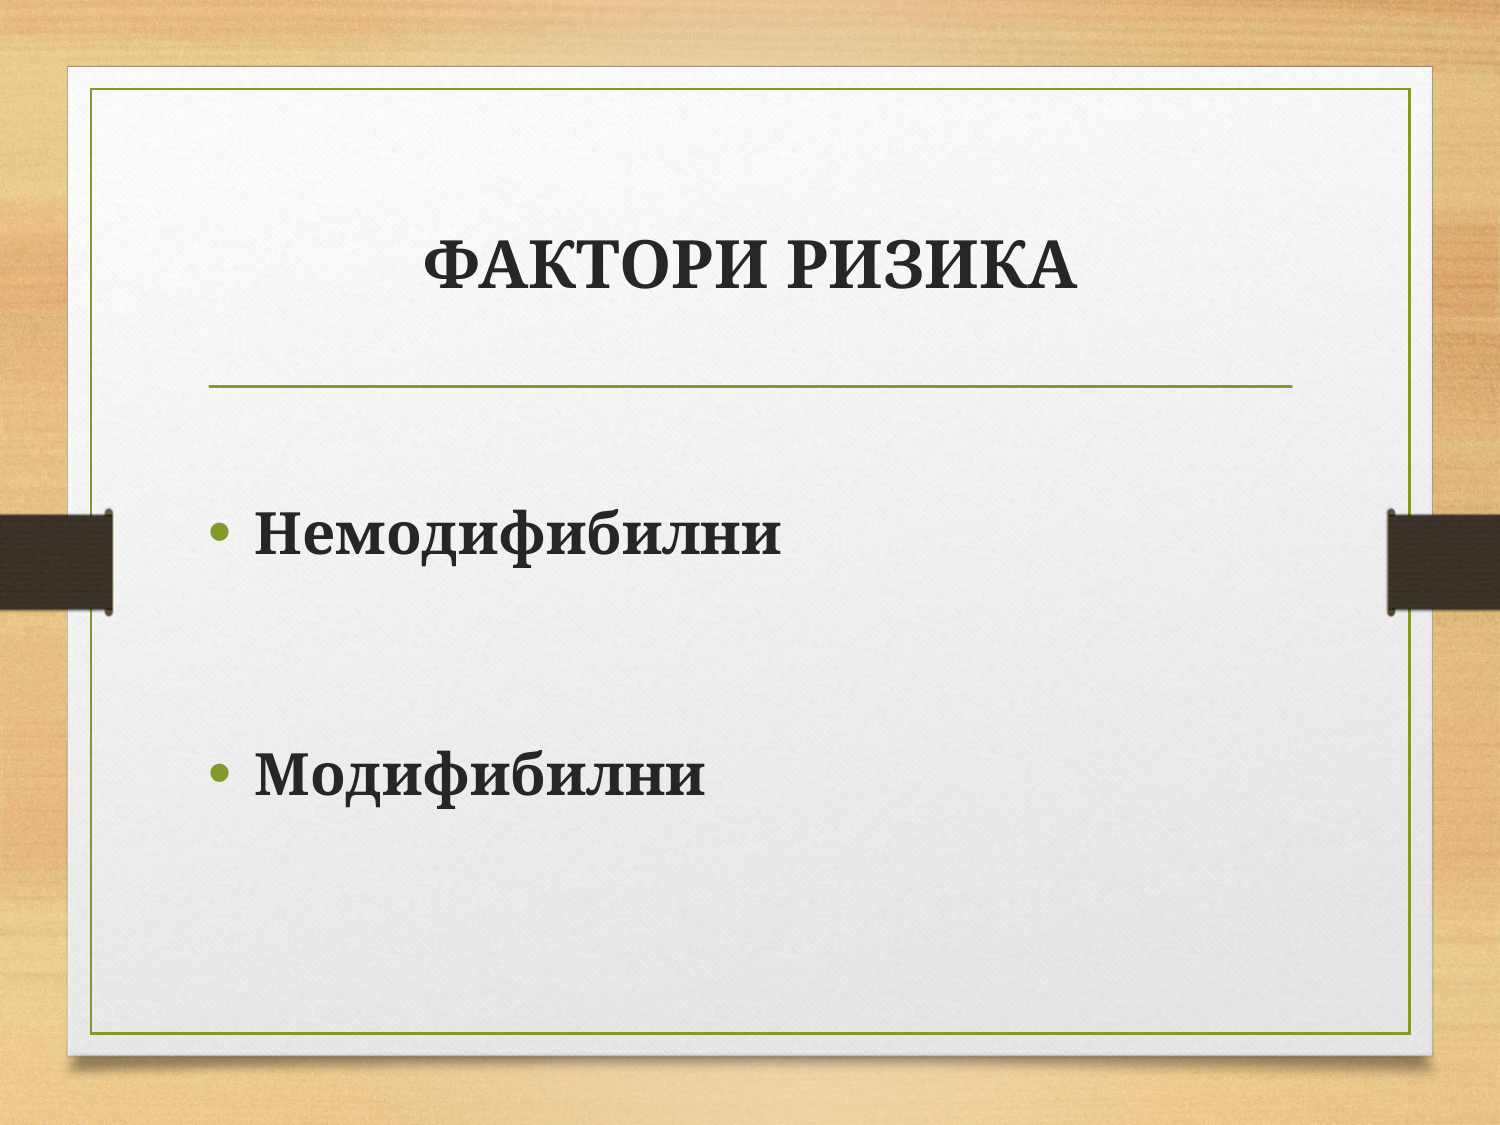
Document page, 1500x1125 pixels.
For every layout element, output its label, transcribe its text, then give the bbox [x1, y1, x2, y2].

picture [0, 0, 1500, 1125]
title ФАКТОРИ РИЗИКА [192, 194, 1309, 408]
list Немодифибилни Модифибилни [192, 408, 1309, 974]
